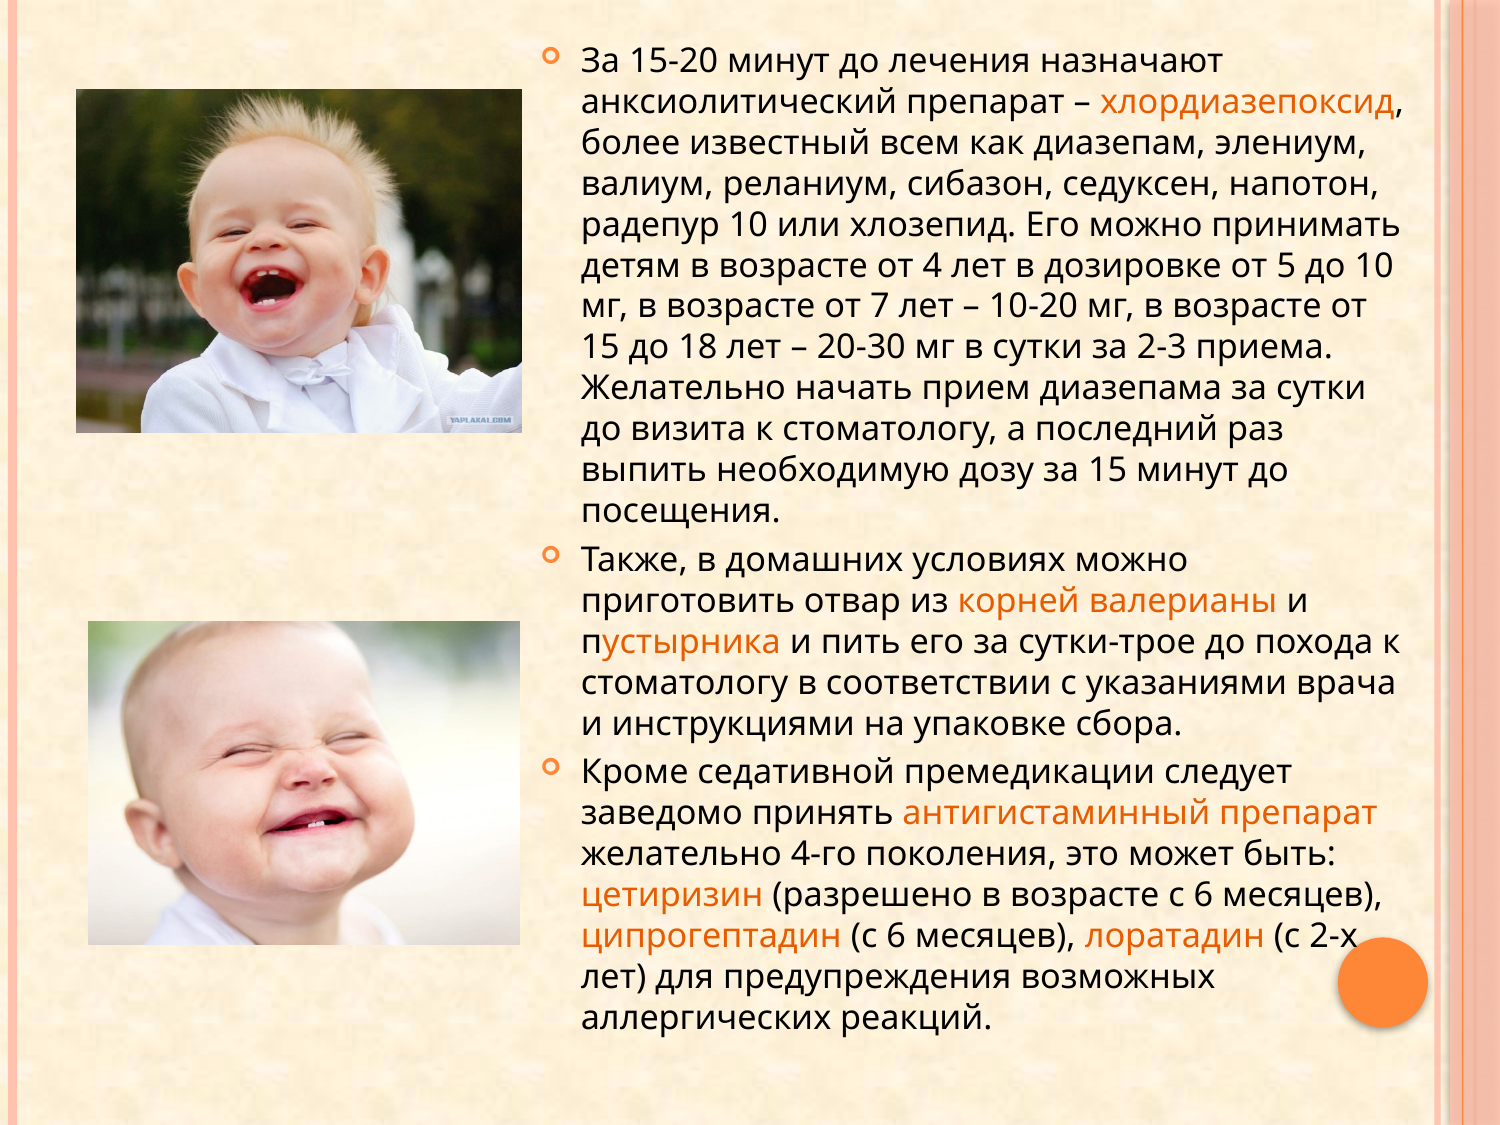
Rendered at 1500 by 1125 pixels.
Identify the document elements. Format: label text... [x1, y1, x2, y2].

picture [0, 0, 7, 1125]
picture [18, 0, 1434, 1125]
list За 15-20 минут до лечения назначают анксиолитический препарат – хлордиазепоксид, более известный всем как диазепам, элениум, валиум, реланиум, сибазон, седуксен, напотон, радепур 10 или хлозепид. Его можно принимать детям в возрасте от 4 лет в дозировке от 5 до 10 мг, в возрасте от 7 лет – 10-20 мг, в возрасте от 15 до 18 лет – 20-30 мг в сутки за 2-3 приема. Желательно начать прием диазепама за сутки до визита к стоматологу, а последний раз выпить необходимую дозу за 15 минут до посещения. Также, в домашних условиях можно приготовить отвар из корней валерианы и пустырника и пить его за сутки-трое до похода к стоматологу в соответствии с указаниями врача и инструкциями на упаковке сбора. Кроме седативной премедикации следует заведомо принять антигистаминный препарат желательно 4-го поколения, это может быть: цетиризин (разрешено в возрасте с 6 месяцев), ципрогептадин (с 6 месяцев), лоратадин (с 2-х лет) для предупреждения возможных аллергических реакций. [525, 30, 1424, 1062]
picture [1441, 0, 1449, 1125]
